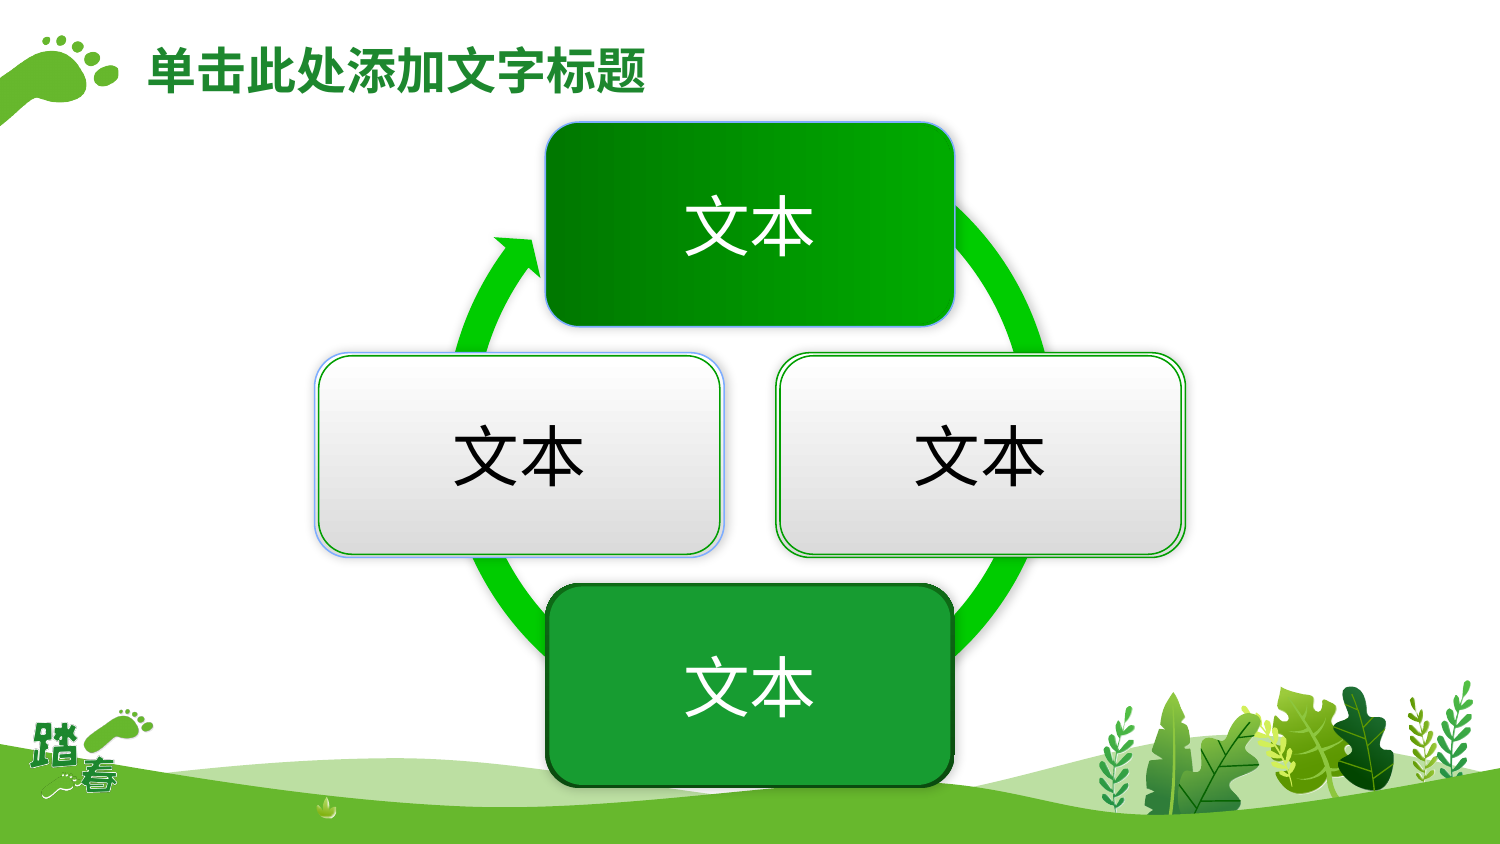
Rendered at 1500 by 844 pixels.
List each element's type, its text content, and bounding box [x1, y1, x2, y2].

text_box [475, 564, 540, 652]
text_box [961, 564, 1025, 649]
picture [29, 709, 154, 799]
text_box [314, 352, 725, 558]
picture [0, 35, 119, 135]
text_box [545, 121, 955, 327]
text_box [965, 214, 1044, 346]
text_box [775, 352, 1186, 558]
text_box 单击此处添加文字标题 [131, 31, 662, 107]
text_box [456, 237, 539, 346]
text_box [545, 583, 955, 789]
